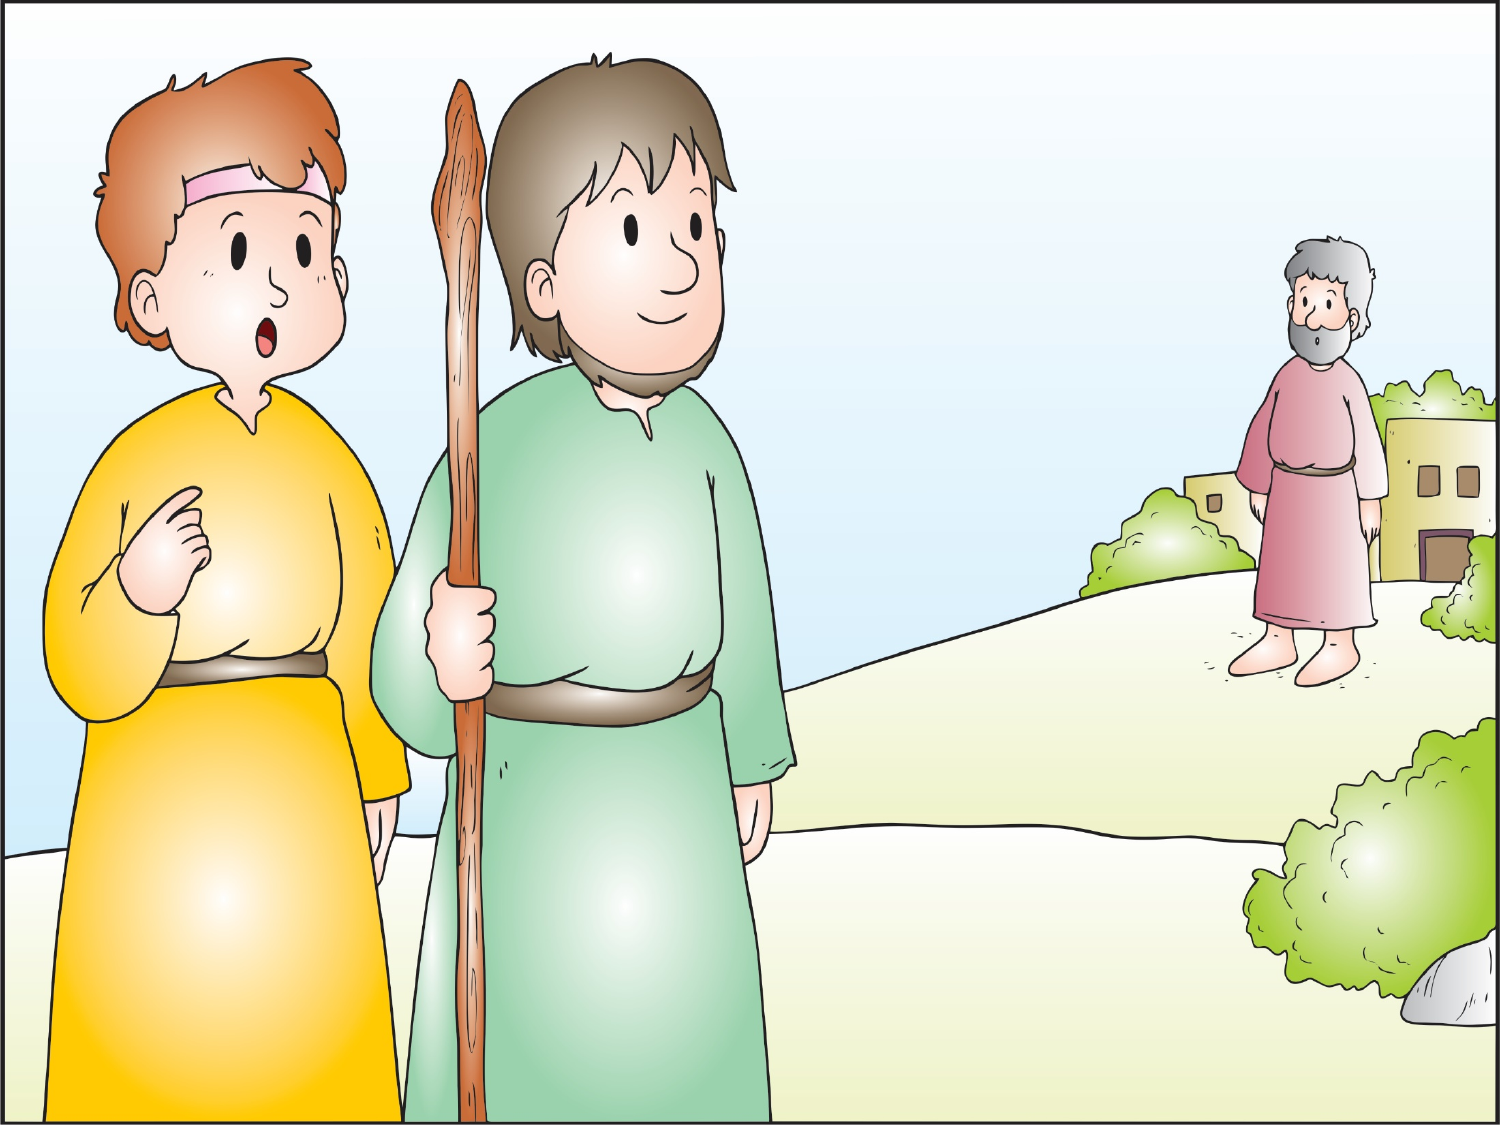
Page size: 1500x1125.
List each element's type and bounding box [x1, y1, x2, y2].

list [0, 0, 1500, 1125]
